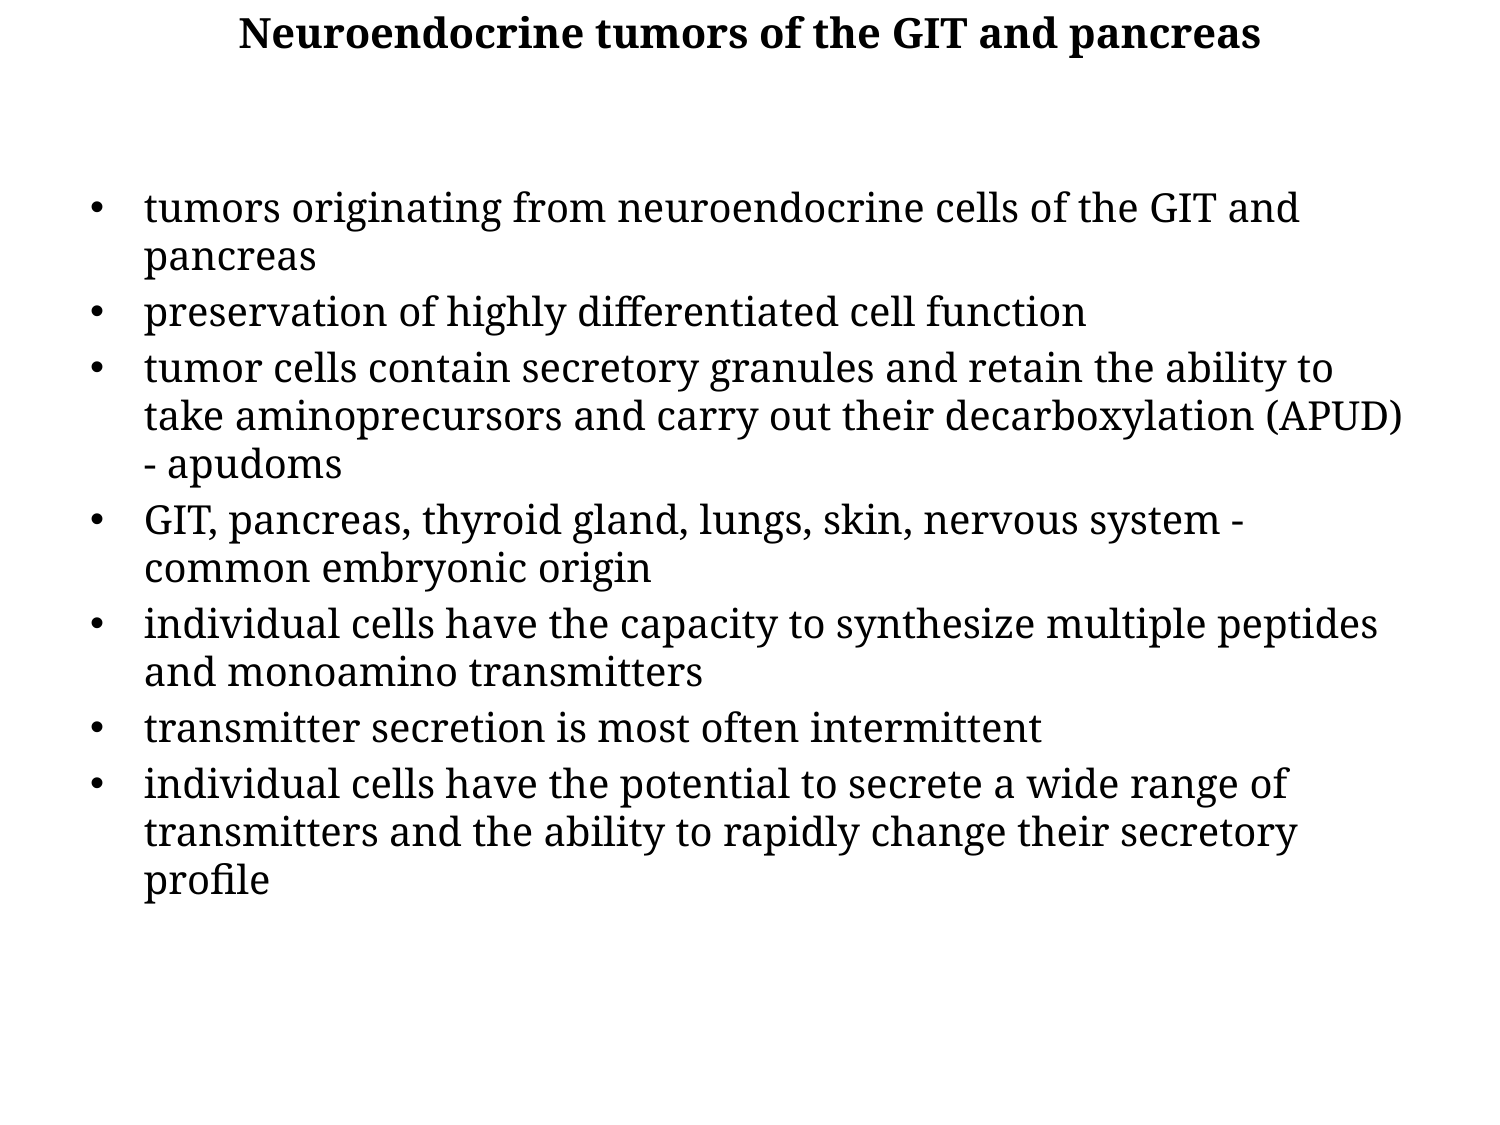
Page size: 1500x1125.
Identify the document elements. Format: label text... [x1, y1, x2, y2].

text_box Neuroendocrine tumors of the GIT and pancreas [0, 0, 1500, 63]
list tumors originating from neuroendocrine cells of the GIT and pancreas preservation of highly differentiated cell function tumor cells contain secretory granules and retain the ability to take aminoprecursors and carry out their decarboxylation (APUD) - apudoms GIT, pancreas, thyroid gland, lungs, skin, nervous system - common embryonic origin individual cells have the capacity to synthesize multiple peptides and monoamino transmitters transmitter secretion is most often intermittent individual cells have the potential to secrete a wide range of transmitters and the ability to rapidly change their secretory profile [75, 174, 1425, 918]
